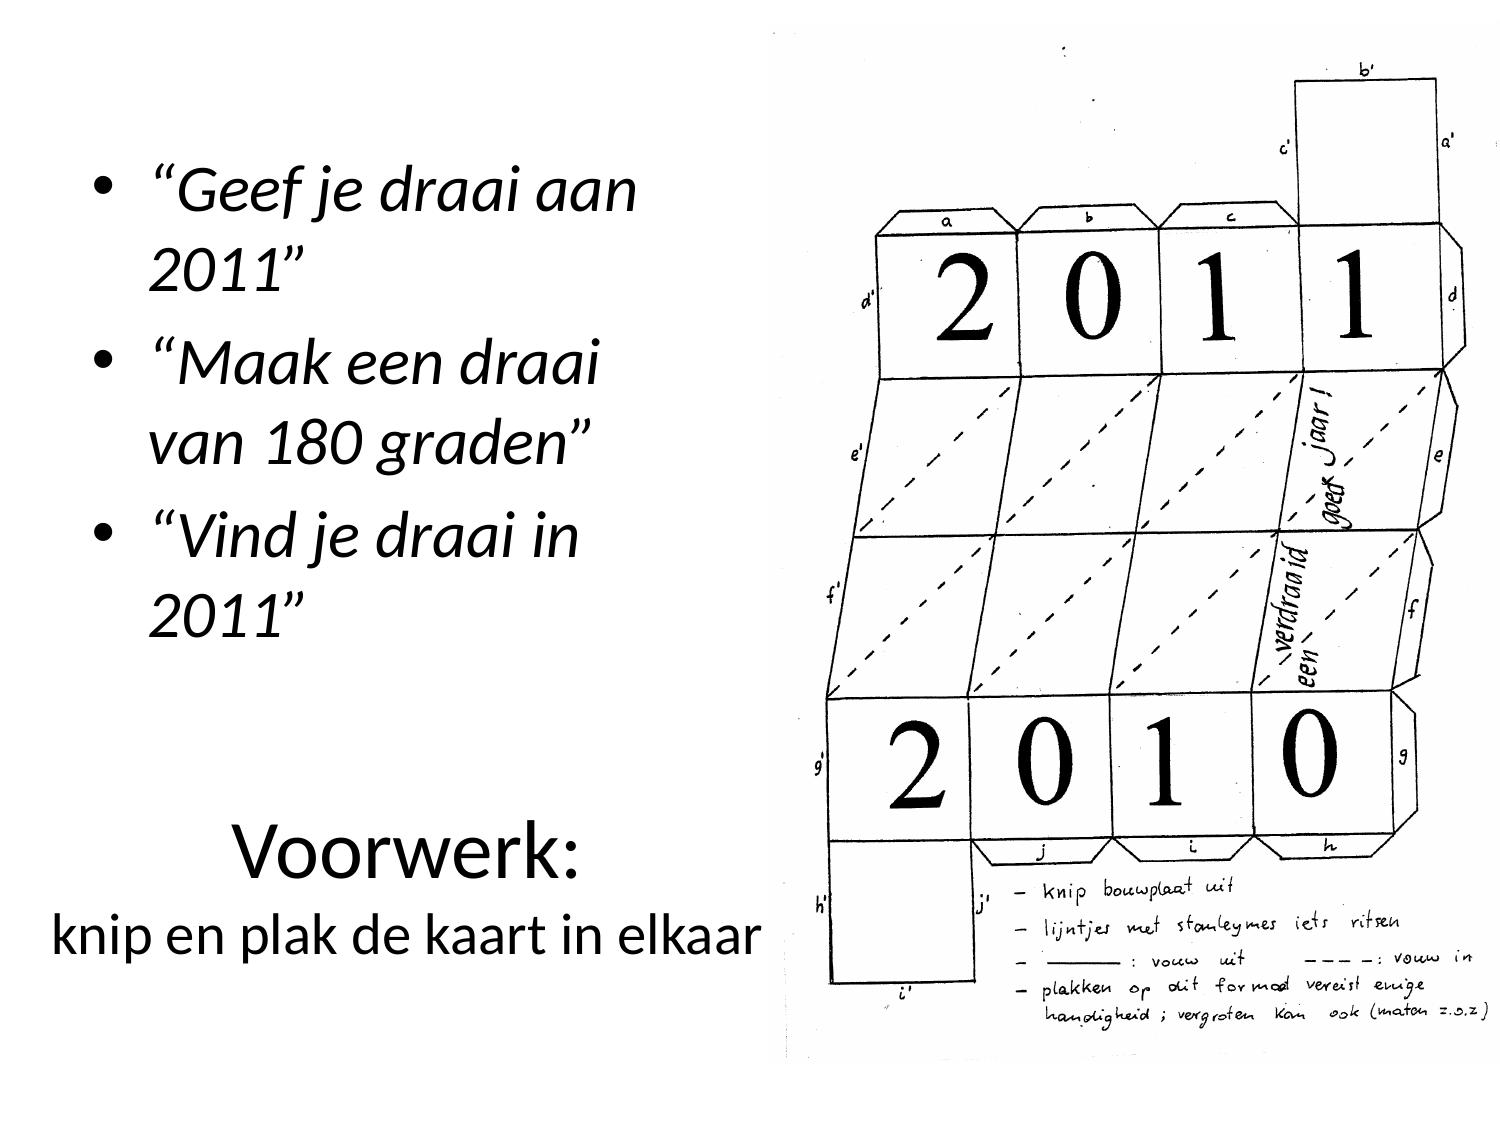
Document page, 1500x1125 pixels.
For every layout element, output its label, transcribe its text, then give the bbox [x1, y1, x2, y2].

title Voorwerk: knip en plak de kaart in elkaar [29, 786, 763, 975]
picture [768, 18, 1500, 1062]
list “Geef je draai aan 2011” “Maak een draai van 180 graden” “Vind je draai in 2011” [76, 137, 693, 693]
